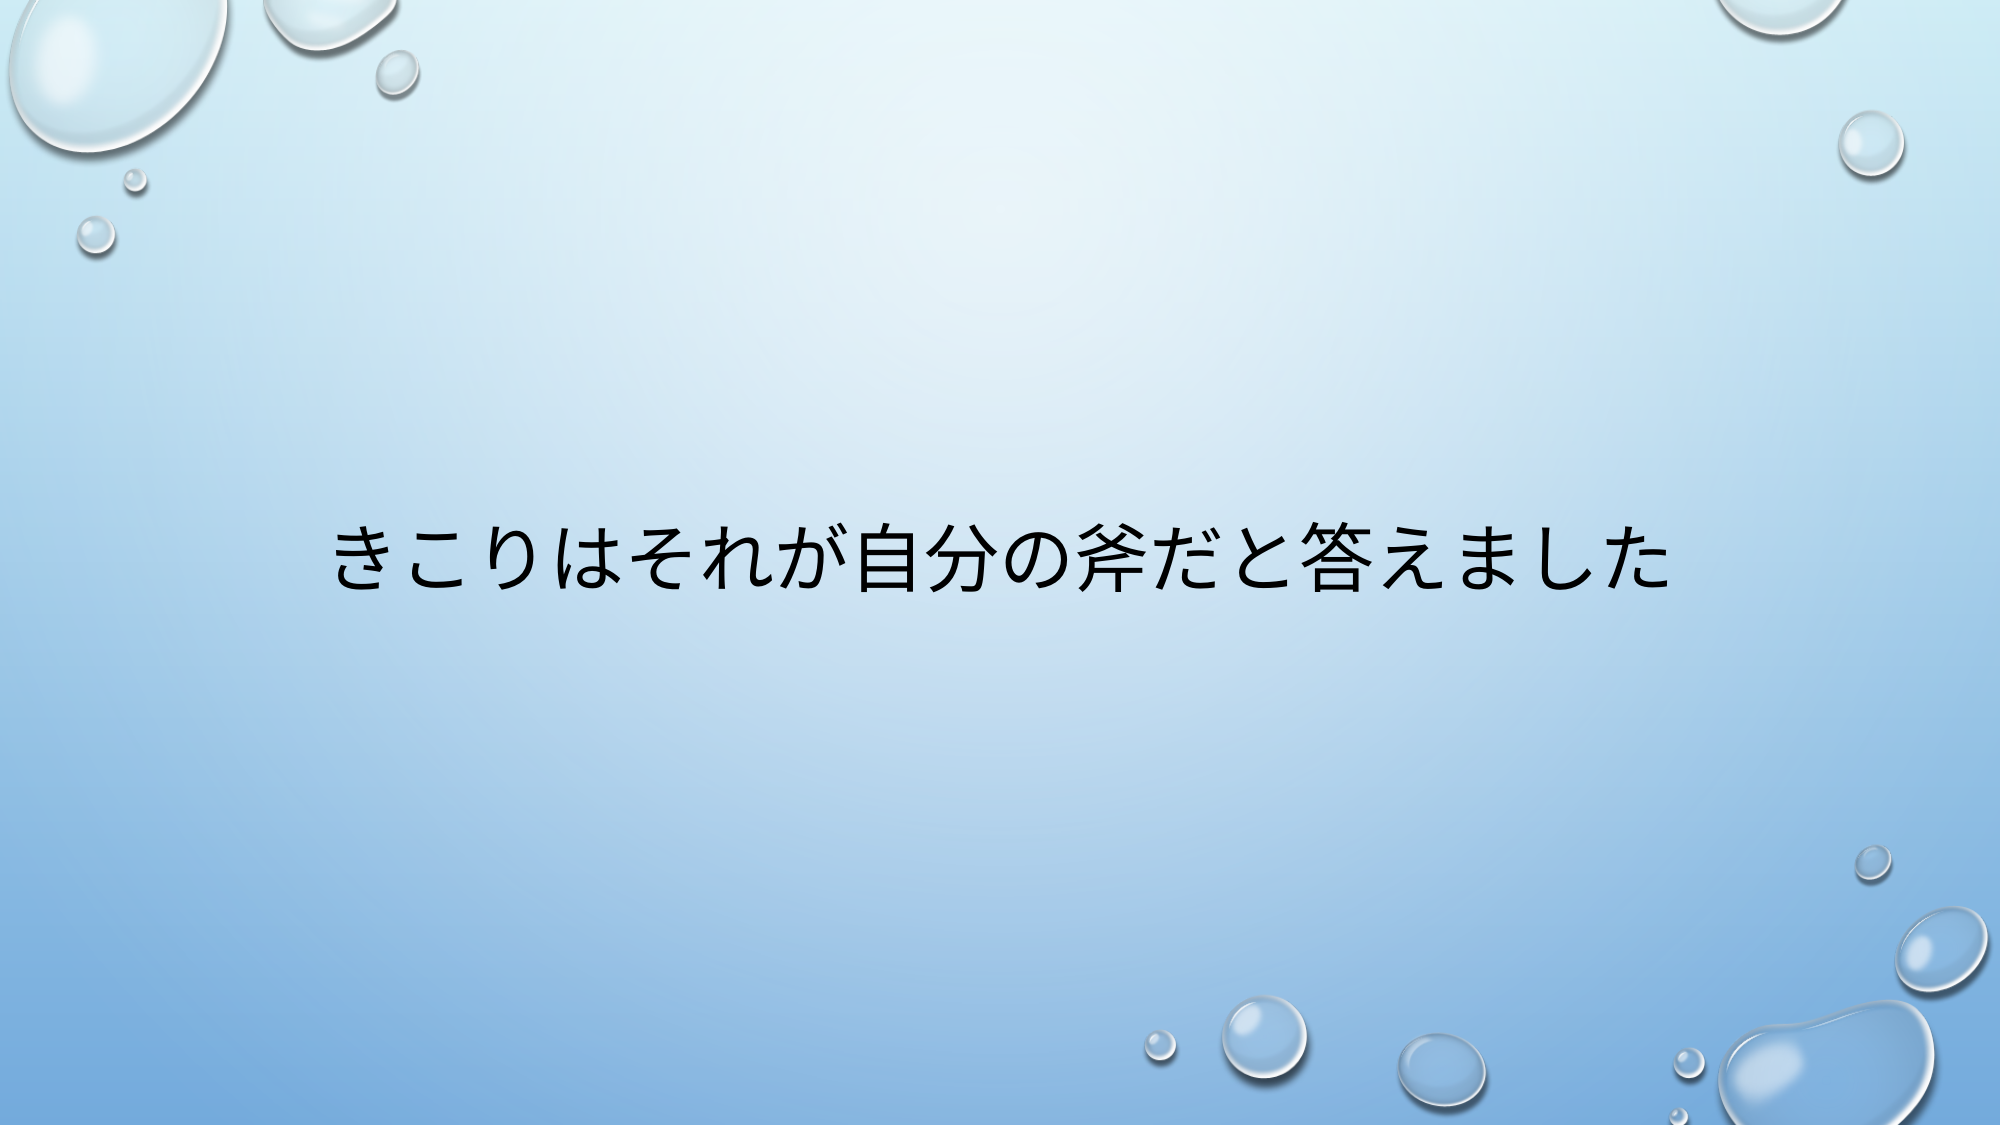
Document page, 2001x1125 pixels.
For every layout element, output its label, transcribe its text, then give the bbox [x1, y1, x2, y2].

title きこりはそれが自分の斧だと答えました [149, 431, 1851, 694]
picture [0, 0, 2000, 1125]
